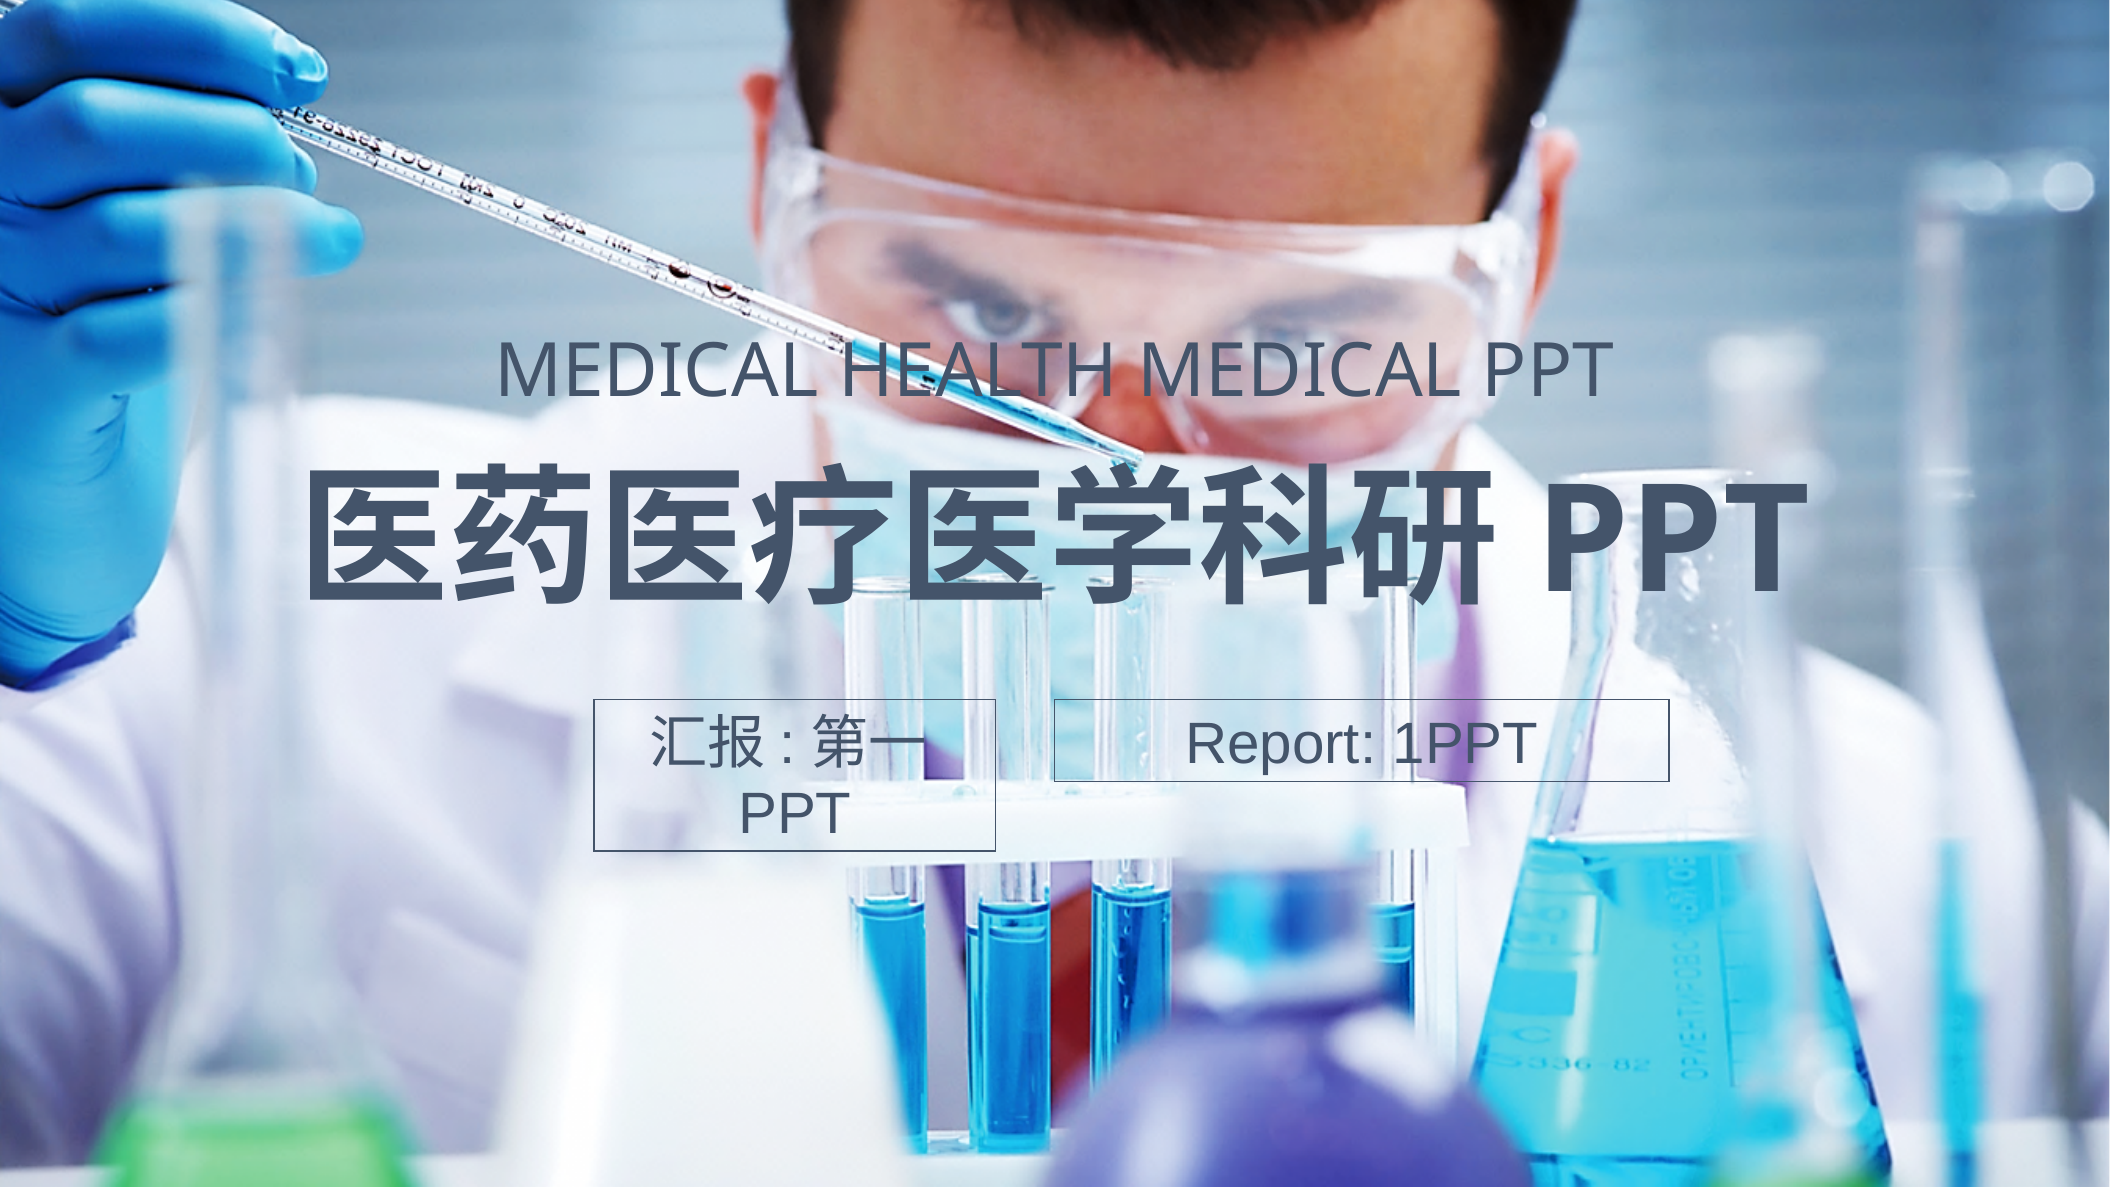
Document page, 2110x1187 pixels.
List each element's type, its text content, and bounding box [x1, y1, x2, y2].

text_box [0, 0, 2110, 1187]
text_box 医药医疗医学科研PPT [293, 441, 1816, 622]
text_box MEDICAL HEALTH MEDICAL PPT [386, 321, 1724, 412]
text_box Report: 1PPT [1054, 699, 1669, 782]
text_box 汇报:第一PPT [594, 699, 996, 852]
